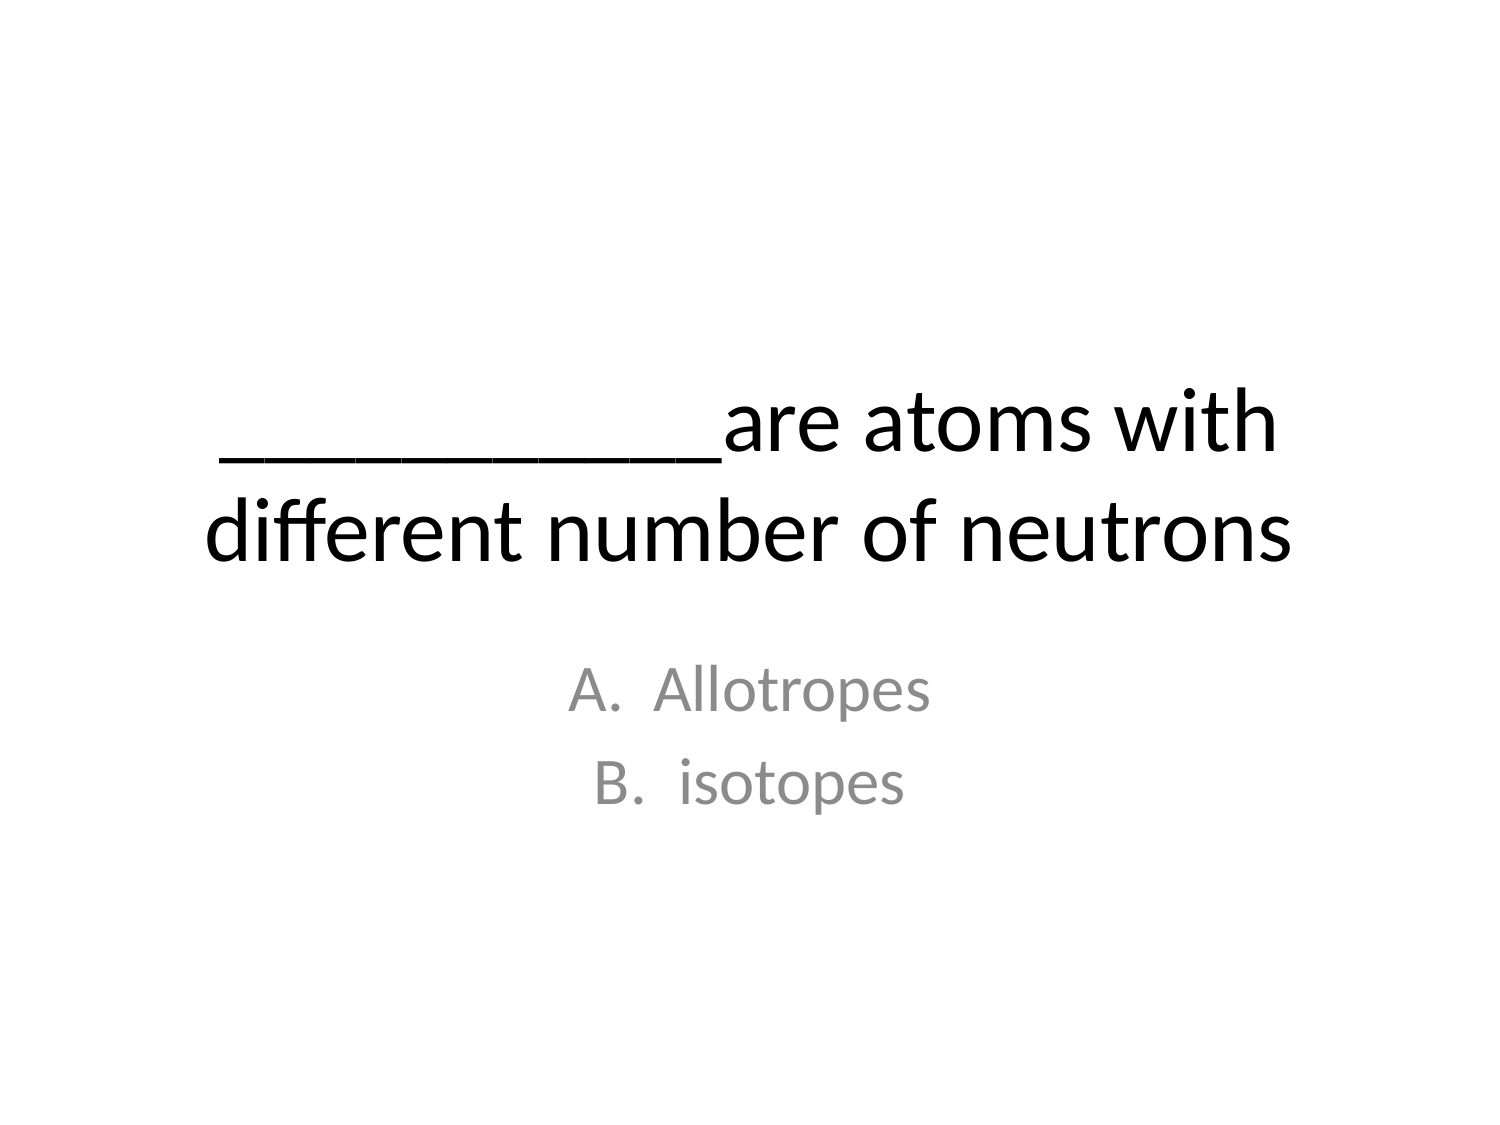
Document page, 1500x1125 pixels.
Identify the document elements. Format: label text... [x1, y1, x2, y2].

subtitle Allotropes isotopes [225, 637, 1275, 925]
title ___________are atoms with different number of neutrons [112, 349, 1388, 591]
